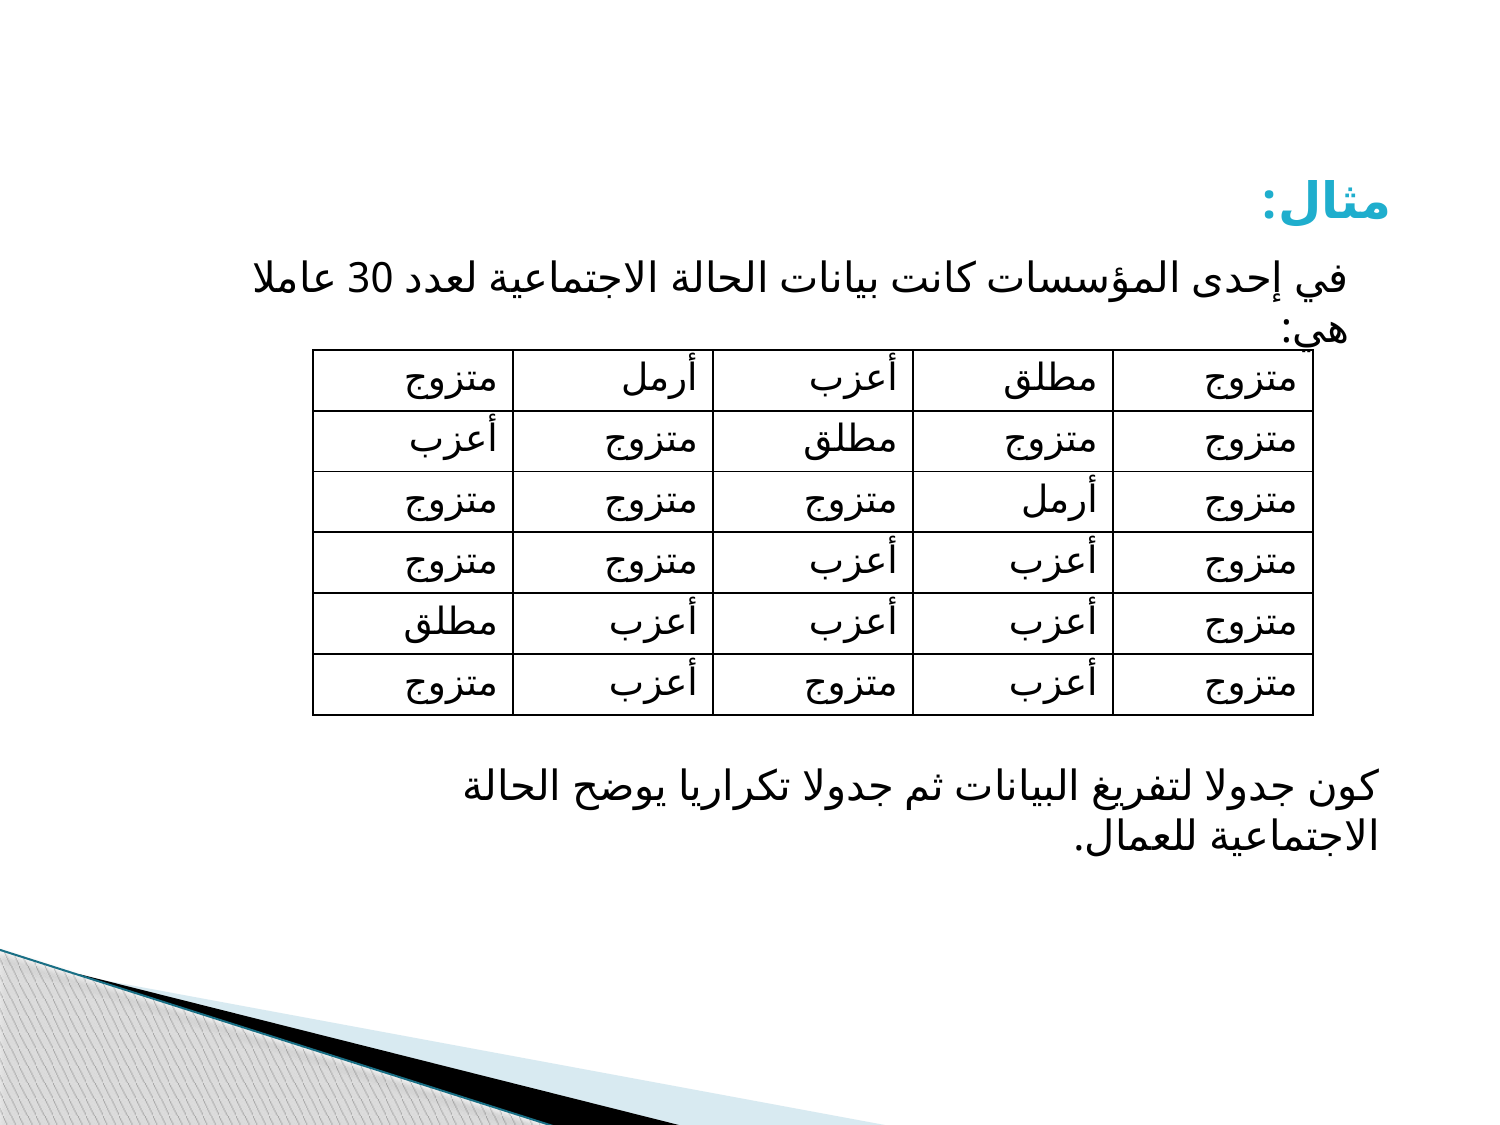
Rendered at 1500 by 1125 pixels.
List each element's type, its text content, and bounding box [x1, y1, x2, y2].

table_cell متزوج [1114, 412, 1312, 471]
table_header أرمل [514, 351, 712, 410]
table_cell متزوج [914, 412, 1112, 471]
text_box مثال: [1234, 160, 1407, 236]
table_header مطلق [914, 351, 1112, 410]
table_cell أعزب [914, 655, 1112, 714]
table_cell متزوج [514, 412, 712, 471]
table_cell متزوج [714, 655, 912, 714]
table_cell أعزب [514, 594, 712, 653]
table_cell متزوج [714, 472, 912, 531]
table_cell متزوج [514, 533, 712, 592]
table_cell متزوج [314, 472, 512, 531]
table_cell مطلق [714, 412, 912, 471]
table_header متزوج [1114, 351, 1312, 410]
table_cell متزوج [1114, 594, 1312, 653]
text_box كون جدولا لتفريغ البيانات ثم جدولا تكراريا يوضح الحالة الاجتماعية للعمال. [348, 751, 1395, 867]
table_cell أعزب [914, 533, 1112, 592]
table_cell متزوج [1114, 655, 1312, 714]
table_cell متزوج [514, 472, 712, 531]
text_box في إحدى المؤسسات كانت بيانات الحالة الاجتماعية لعدد 30 عاملا هي: [194, 243, 1365, 404]
table_cell أرمل [914, 472, 1112, 531]
table_cell أعزب [314, 412, 512, 471]
table_cell متزوج [1114, 472, 1312, 531]
table_cell أعزب [914, 594, 1112, 653]
table_header أعزب [714, 351, 912, 410]
table_header متزوج [314, 351, 512, 410]
table_cell أعزب [714, 594, 912, 653]
table_cell مطلق [314, 594, 512, 653]
table_cell متزوج [1114, 533, 1312, 592]
table_cell أعزب [714, 533, 912, 592]
table_cell متزوج [314, 533, 512, 592]
table_cell أعزب [514, 655, 712, 714]
table_cell متزوج [314, 655, 512, 714]
